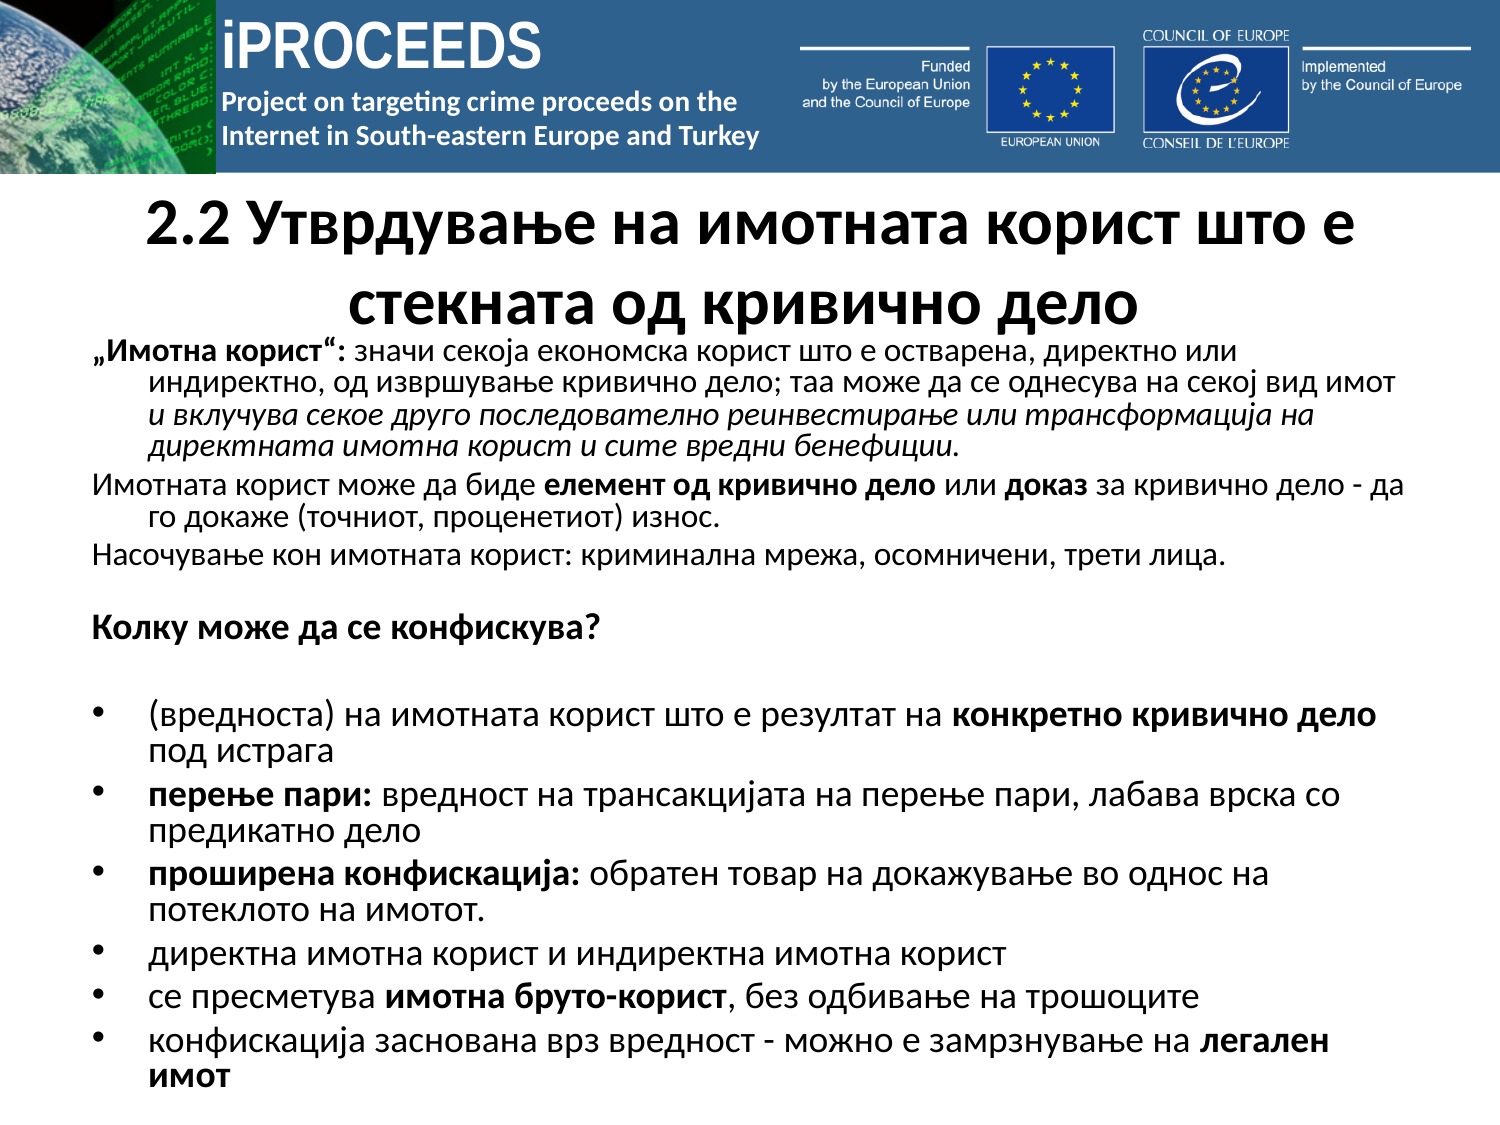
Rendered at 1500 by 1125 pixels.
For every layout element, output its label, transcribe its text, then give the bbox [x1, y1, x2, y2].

title 2.2 Утврдување на имотната корист што е стекната од кривично дело [76, 199, 1427, 317]
picture [800, 30, 1471, 148]
picture [0, 0, 216, 174]
list „Имотна корист“: значи секоја економска корист што е остварена, директно или индиректно, од извршување кривично дело; таа може да се однесува на секој вид имот и вклучува секое друго последователно реинвестирање или трансформација на директната имотна корист и сите вредни бенефиции. Имотната корист може да биде елемент од кривично дело или доказ за кривично дело - да го докаже (точниот, проценетиот) износ. Насочување кон имотната корист: криминална мрежа, осомничени, трети лица. Колку може да се конфискува? (вредноста) на имотната корист што е резултат на конкретно кривично дело под истрага перење пари: вредност на трансакцијата на перење пари, лабава врска со предикатно дело проширена конфискација: обратен товар на докажување во однос на потеклото на имотот. директна имотна корист и индиректна имотна корист се пресметува имотна бруто-корист, без одбивање на трошоците конфискација заснована врз вредност - можно е замрзнување на легален имот [76, 328, 1427, 1079]
